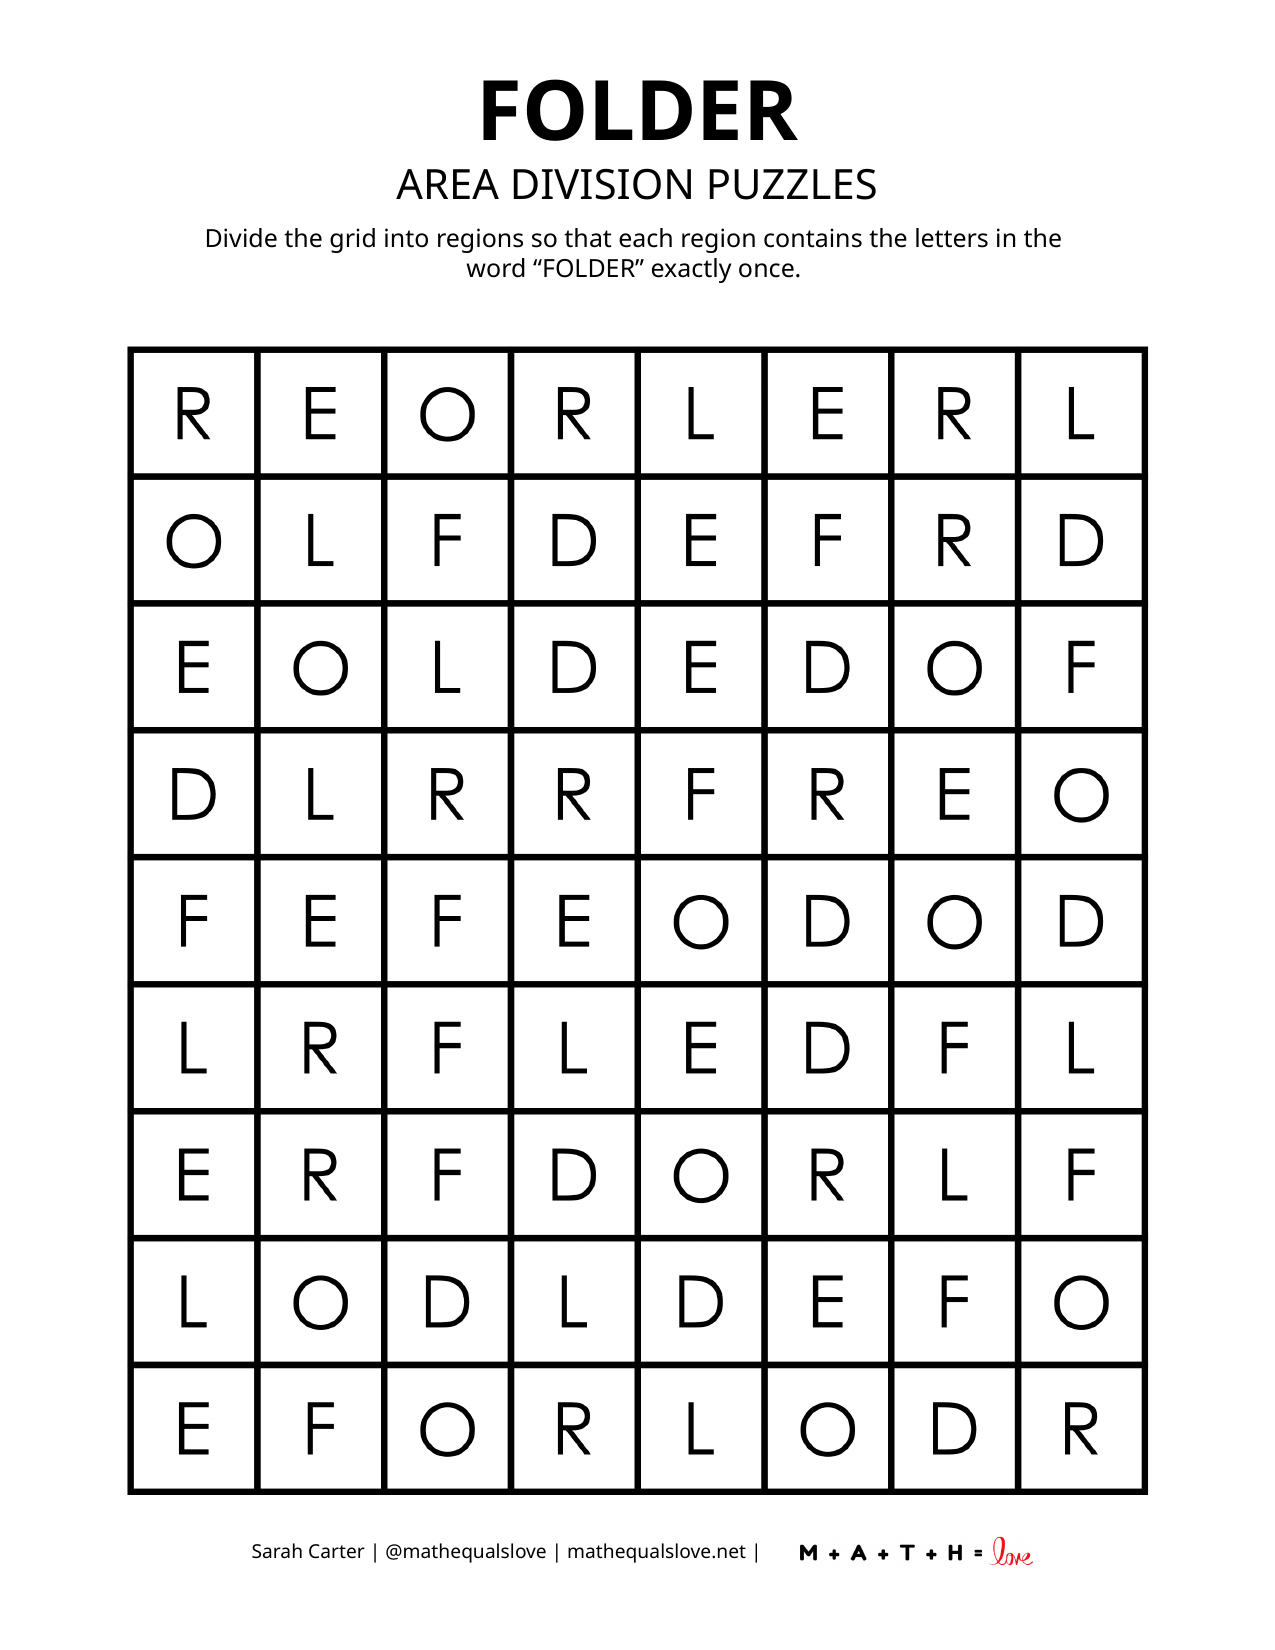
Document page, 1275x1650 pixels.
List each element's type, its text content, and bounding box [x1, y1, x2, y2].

picture [790, 1534, 1039, 1569]
text_box Sarah Carter | @mathequalslove | mathequalslove.net | [236, 1532, 1071, 1570]
picture [123, 342, 1152, 1498]
text_box Divide the grid into regions so that each region contains the letters in the word “FOLDER” exactly once. [0, 214, 1275, 290]
text_box FOLDER AREA DIVISION PUZZLES [77, 50, 1198, 214]
